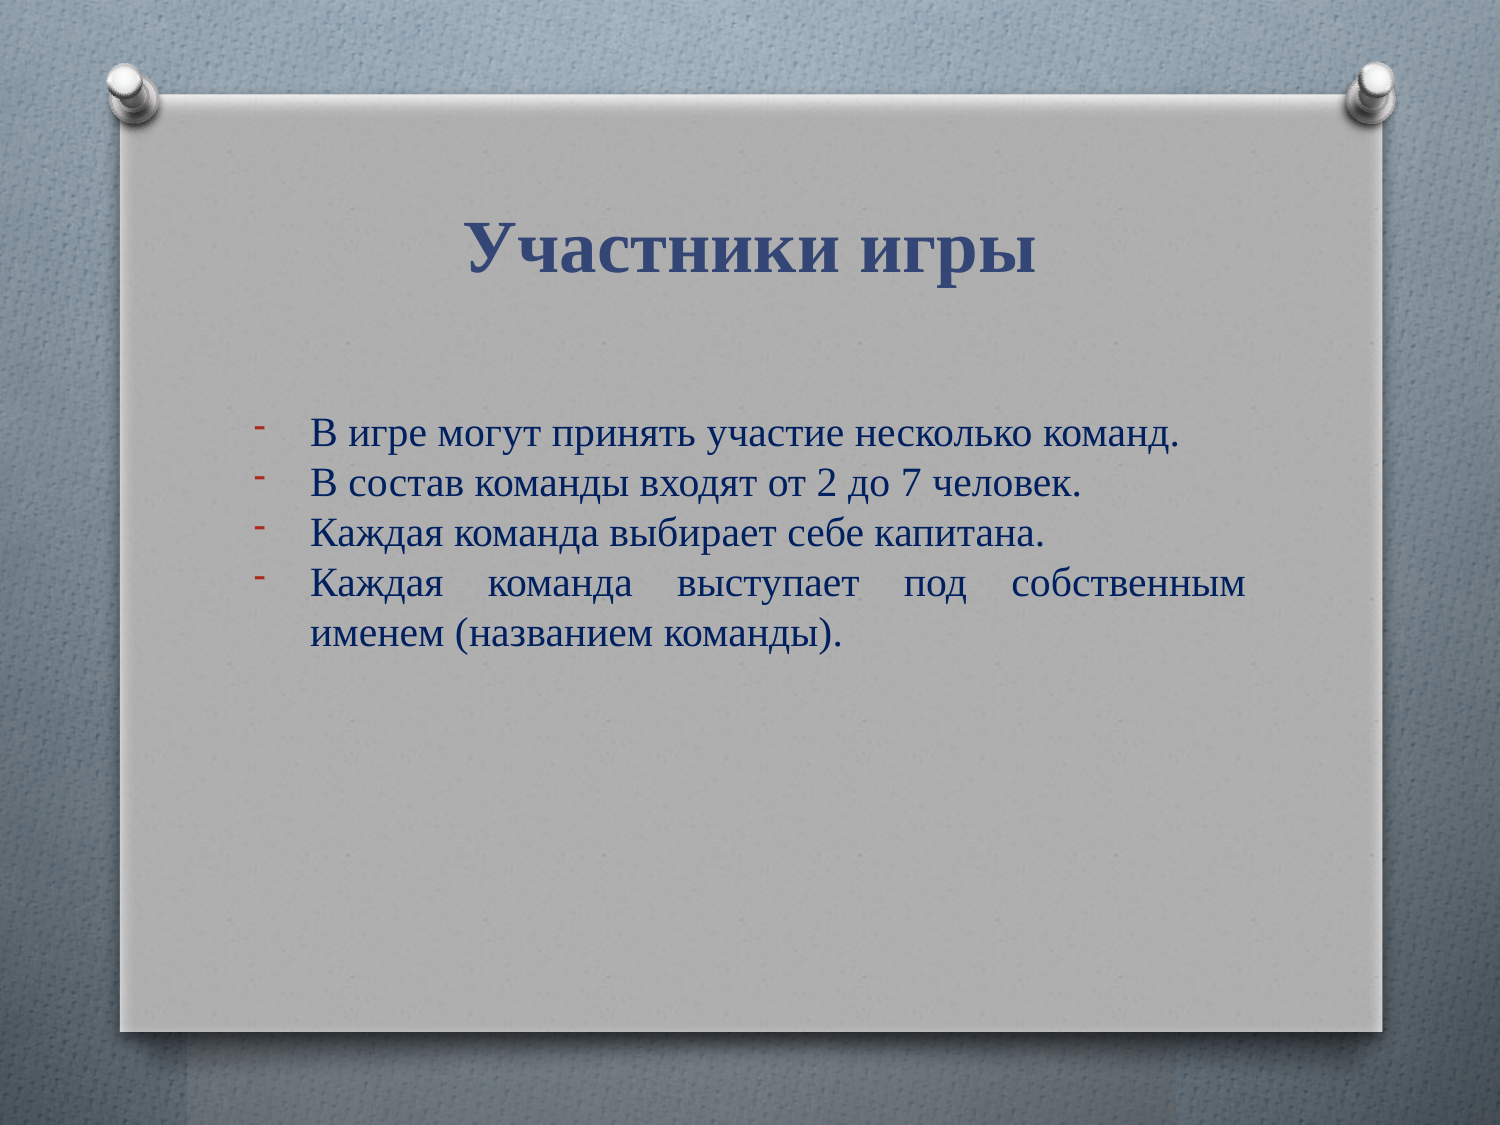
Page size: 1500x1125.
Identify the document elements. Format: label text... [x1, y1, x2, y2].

picture [1317, 35, 1439, 156]
title Участники игры [237, 149, 1263, 386]
picture [75, 29, 198, 153]
list В игре могут принять участие несколько команд. В состав команды входят от 2 до 7 человек. Каждая команда выбирает себе капитана. Каждая команда выступает под собственным именем (названием команды). [238, 397, 1262, 826]
